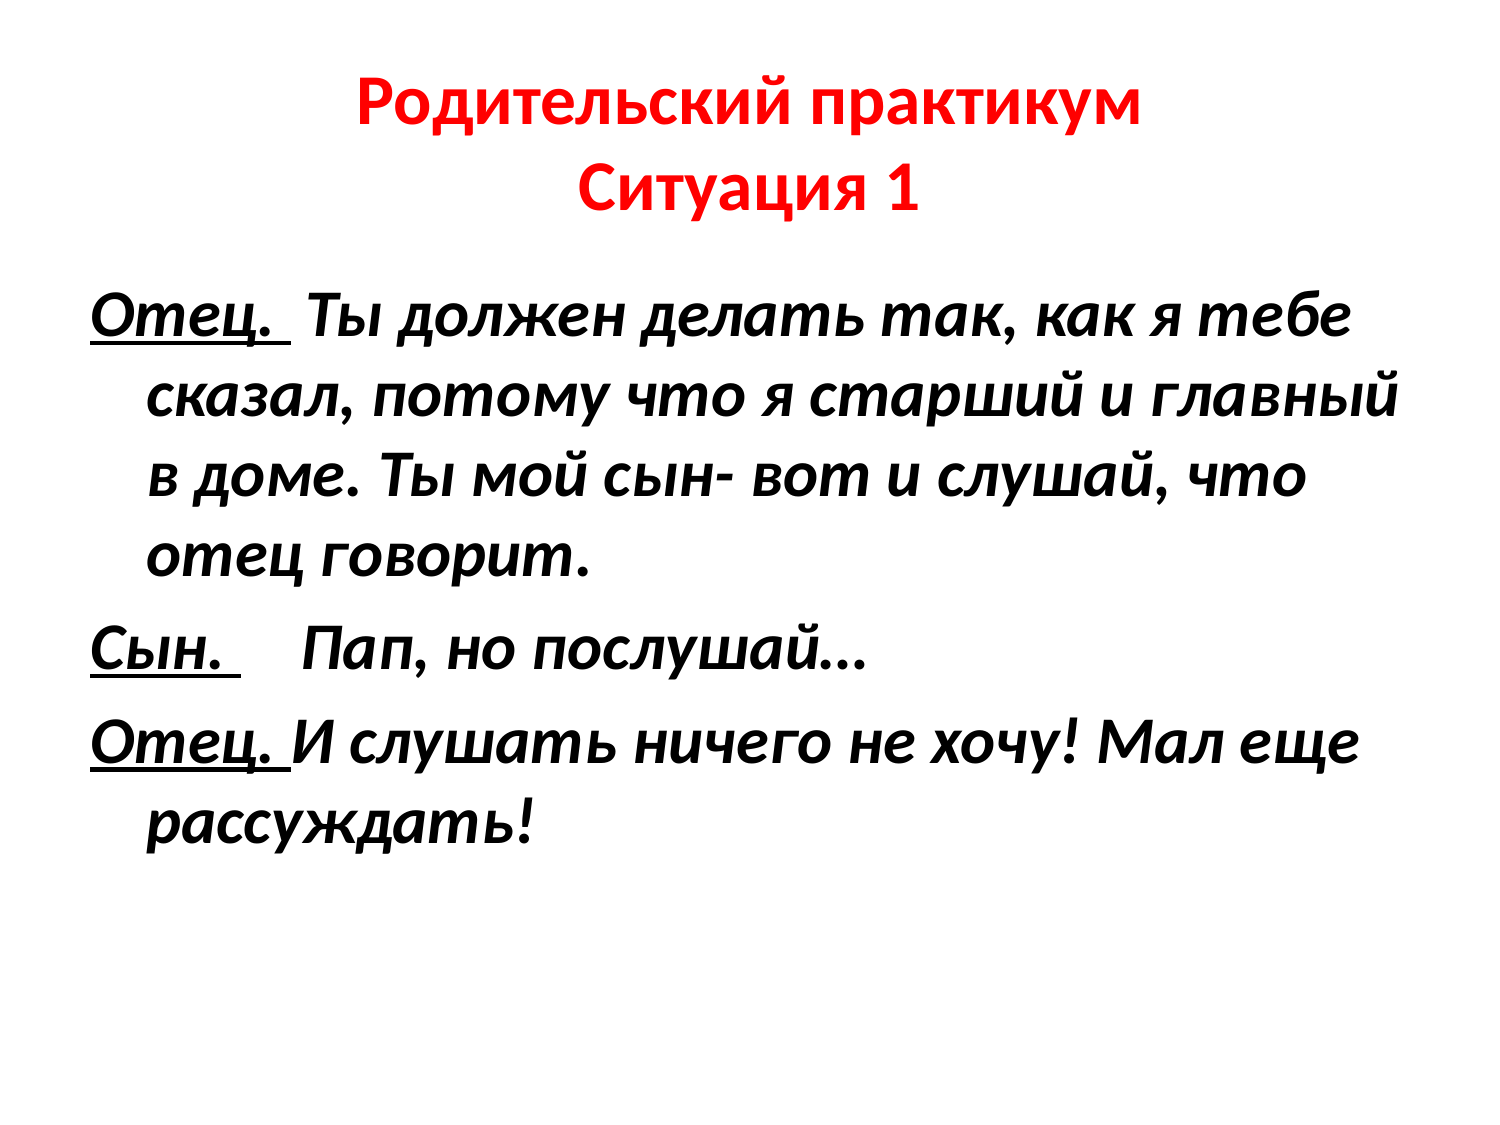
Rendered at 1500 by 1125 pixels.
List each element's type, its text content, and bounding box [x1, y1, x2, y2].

list Отец. Ты должен делать так, как я тебе сказал, потому что я старший и главный в доме. Ты мой сын- вот и слушай, что отец говорит. Сын. Пап, но послушай… Отец. И слушать ничего не хочу! Мал еще рассуждать! [75, 262, 1425, 1005]
title Родительский практикум Ситуация 1 [75, 45, 1425, 233]
